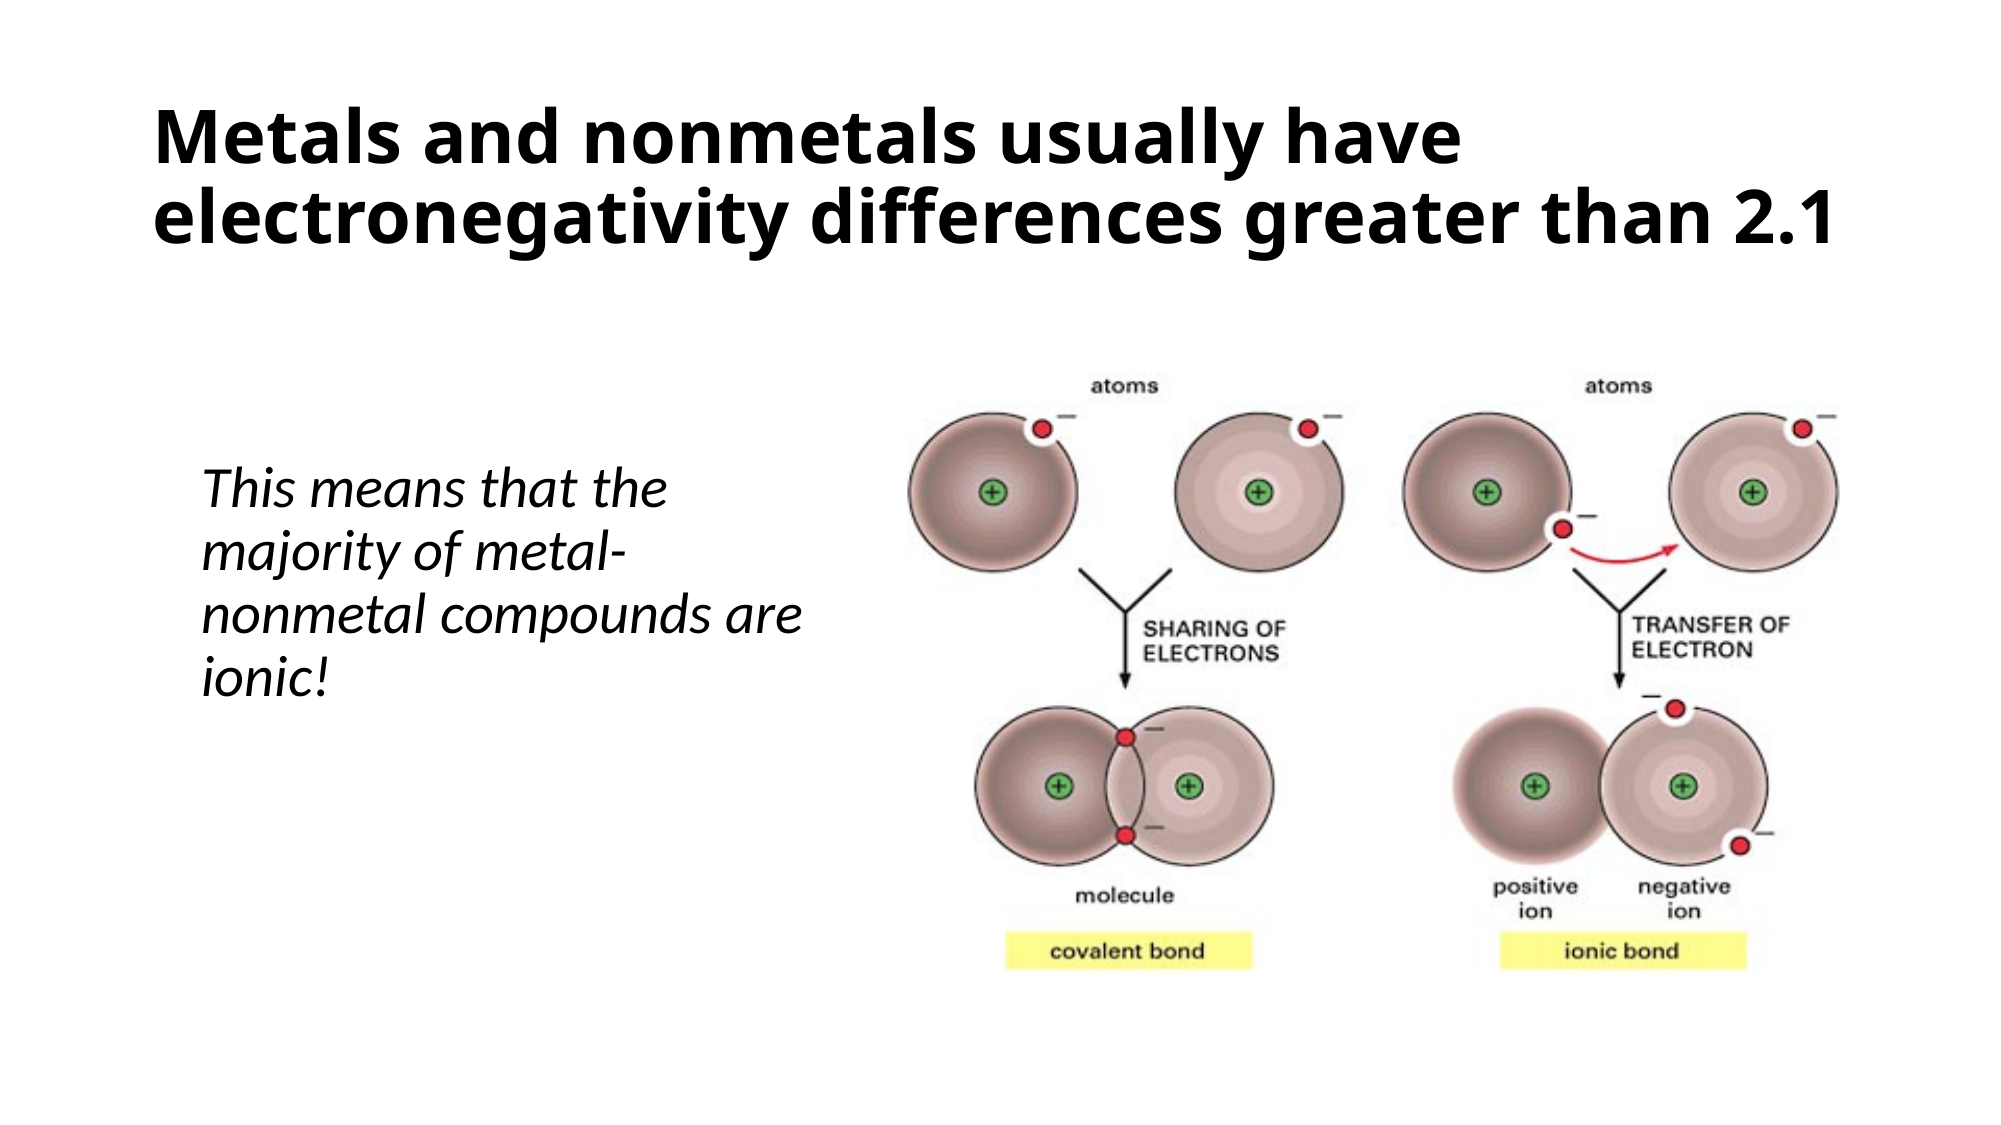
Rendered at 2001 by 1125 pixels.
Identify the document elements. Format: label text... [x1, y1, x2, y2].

picture [906, 372, 1844, 978]
list This means that the majority of metal-nonmetal compounds are ionic! [186, 449, 837, 1125]
title Metals and nonmetals usually have electronegativity differences greater than 2.1 [137, 59, 1863, 300]
